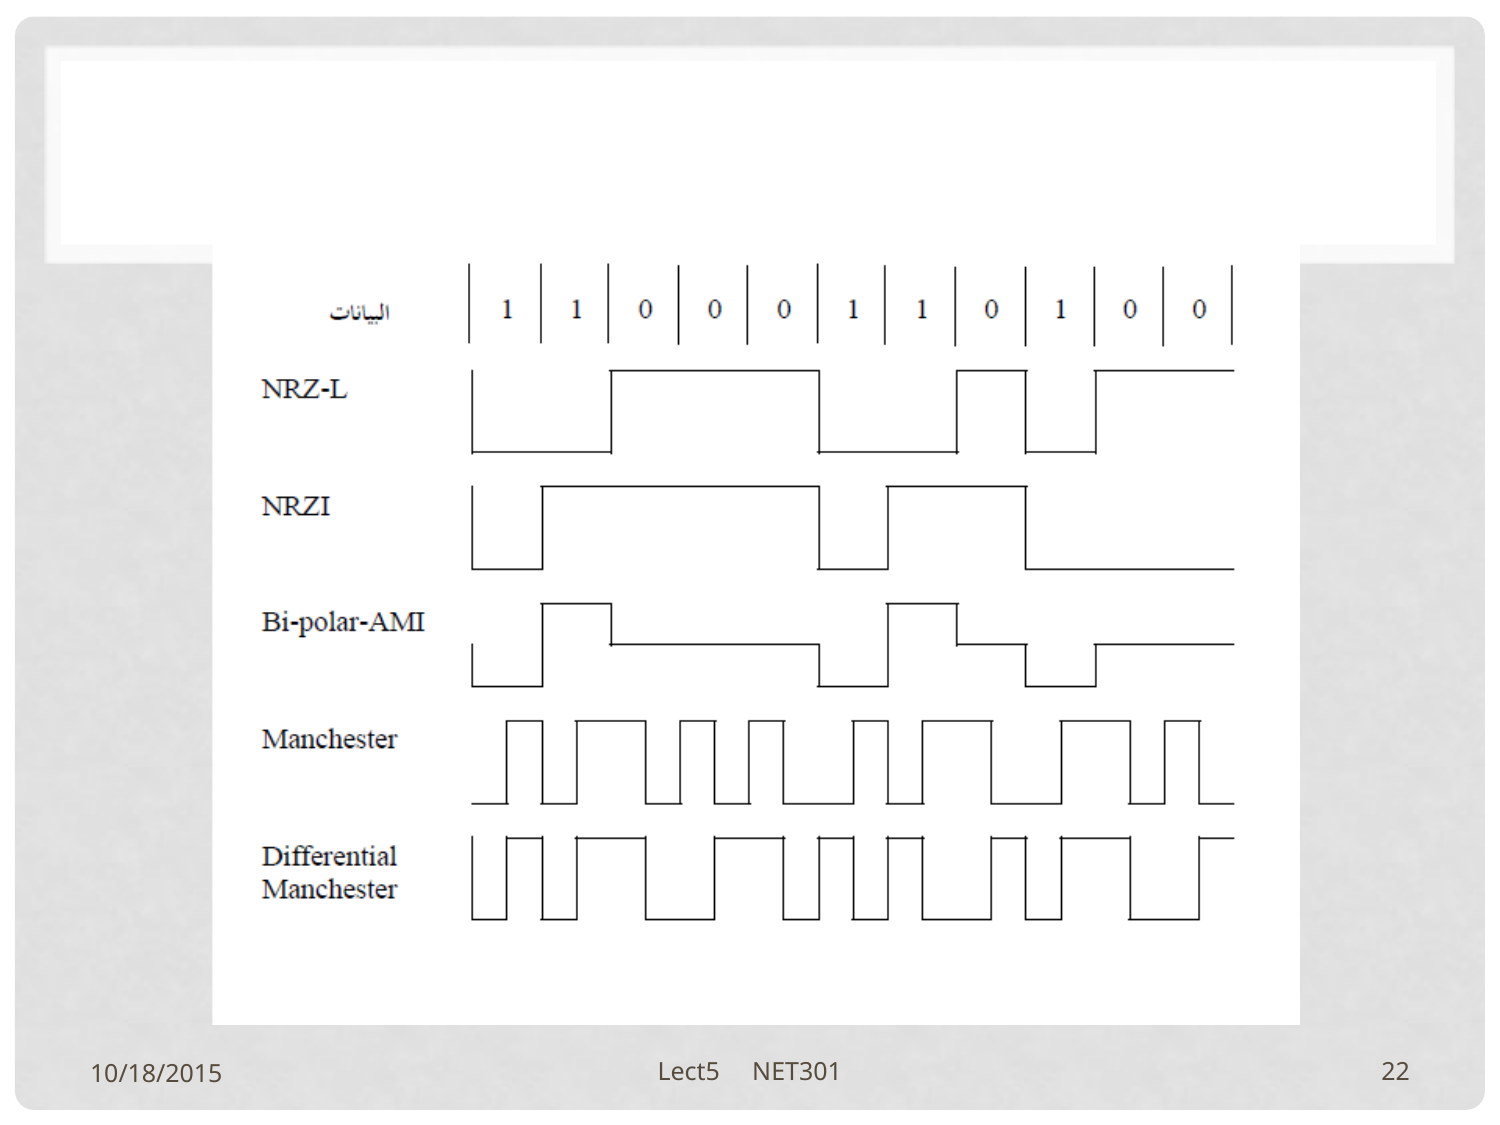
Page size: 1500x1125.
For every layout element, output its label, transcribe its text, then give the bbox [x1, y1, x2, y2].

footer Lect5 NET301 [512, 1042, 988, 1103]
picture [212, 237, 1301, 1026]
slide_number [75, 1042, 425, 1103]
slide_number 22 [1074, 1042, 1425, 1103]
